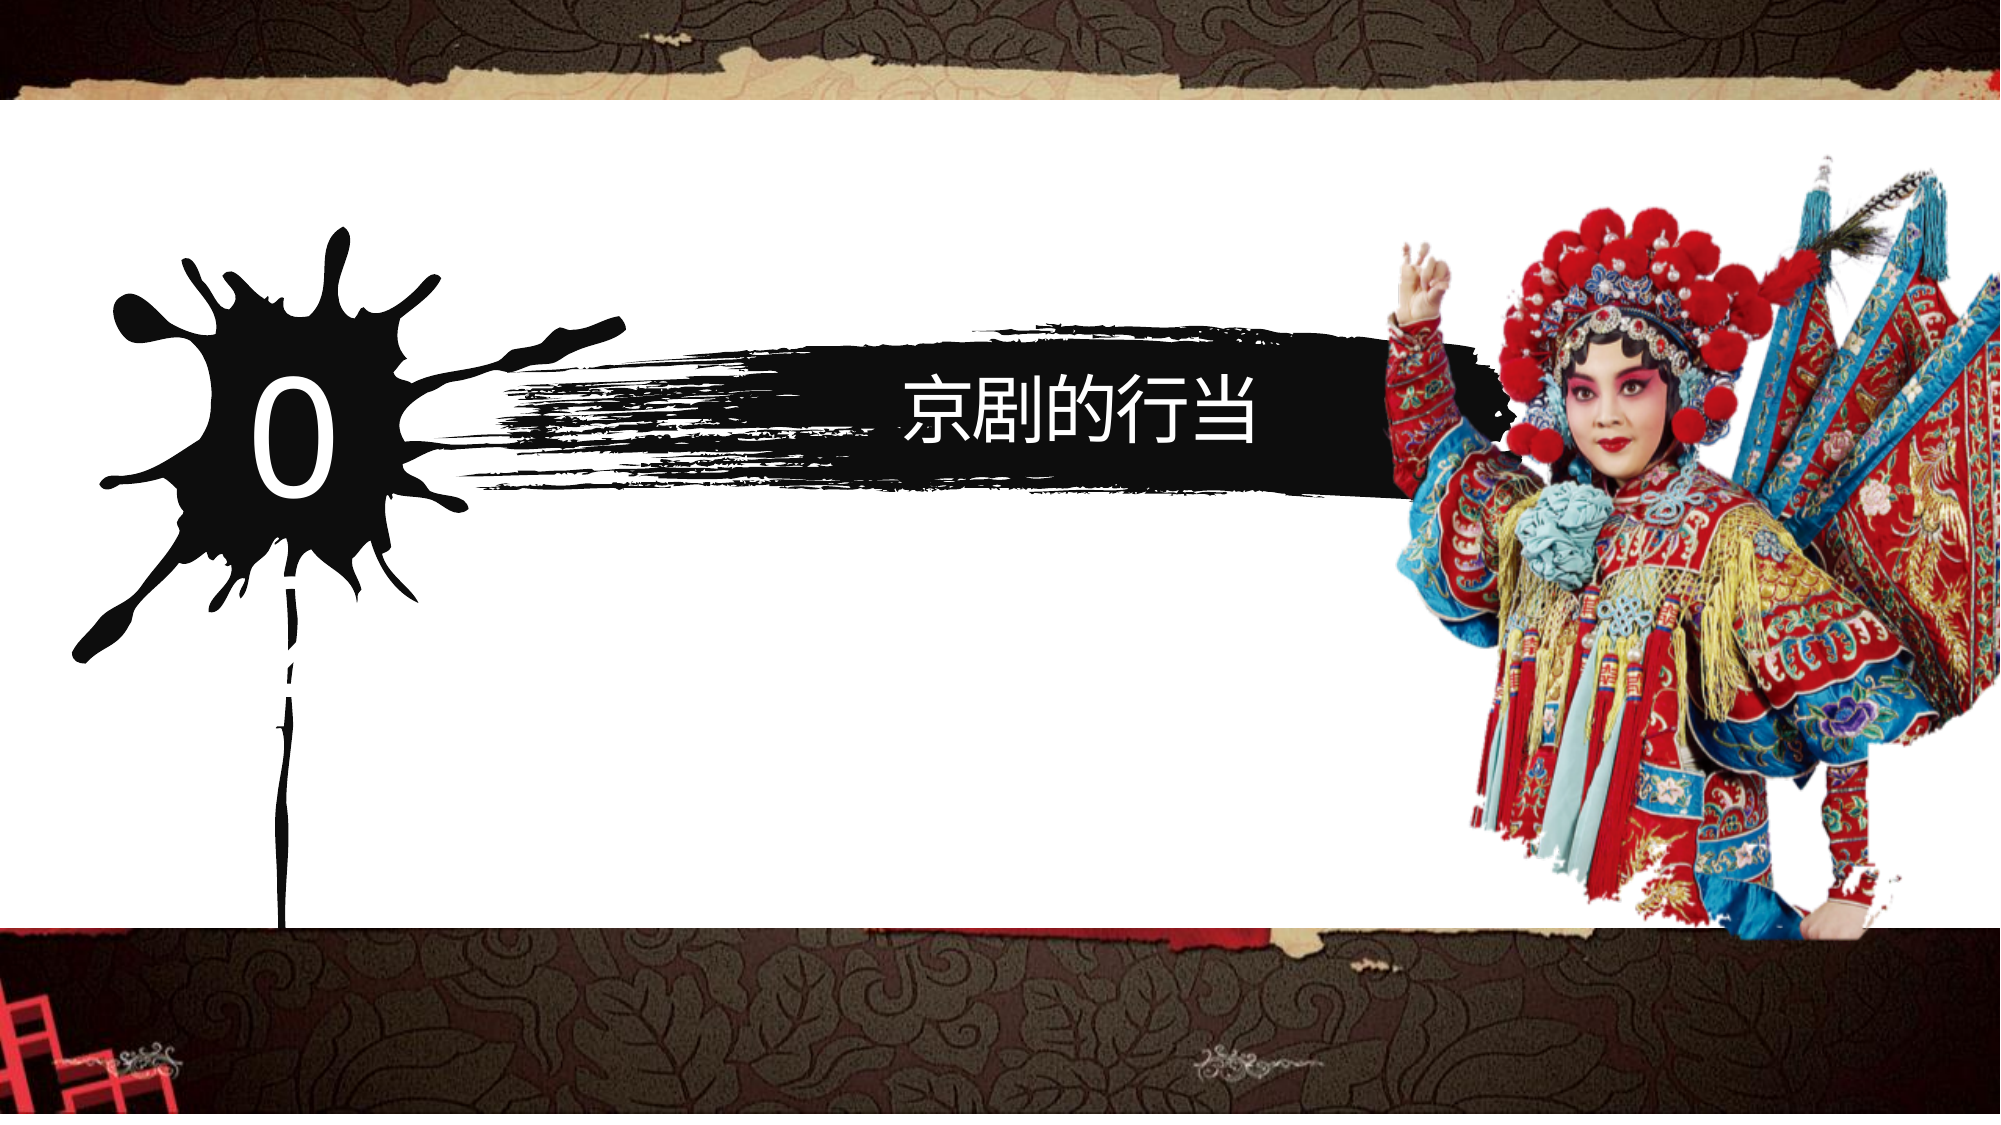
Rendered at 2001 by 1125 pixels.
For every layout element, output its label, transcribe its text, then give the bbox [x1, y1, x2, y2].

text_box [434, 492, 469, 513]
picture [0, 147, 2000, 1114]
text_box [434, 323, 1300, 497]
text_box [275, 738, 292, 928]
picture [0, 0, 2000, 100]
text_box 02 [231, 323, 434, 738]
text_box 京剧的行当 [885, 355, 1300, 460]
text_box [434, 316, 626, 391]
text_box [71, 226, 442, 664]
text_box [434, 442, 443, 451]
